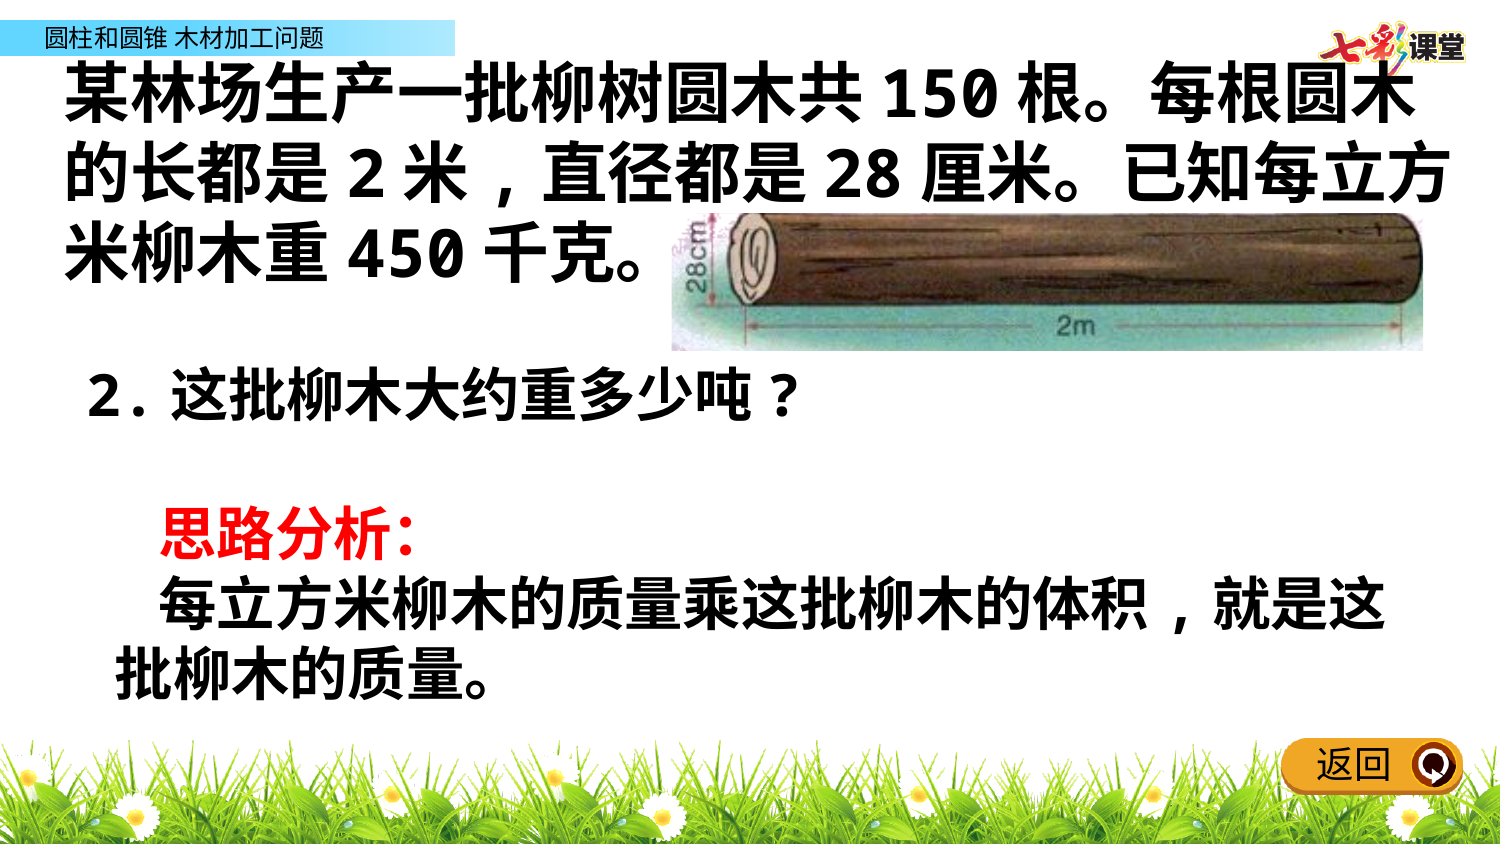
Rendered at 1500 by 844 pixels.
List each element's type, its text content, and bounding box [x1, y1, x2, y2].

picture [671, 212, 1424, 352]
text_box 思路分析： 每立方米柳木的质量乘这批柳木的体积,就是这批柳木的质量。 [100, 454, 1424, 715]
picture [1316, 20, 1468, 43]
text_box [1281, 733, 1464, 795]
text_box 2.这批柳木大约重多少吨? [71, 351, 817, 436]
text_box 某林场生产一批柳树圆木共150根。每根圆木的长都是2米,直径都是28厘米。已知每立方米柳木重450千克。 [48, 43, 1471, 299]
picture [0, 740, 1500, 844]
